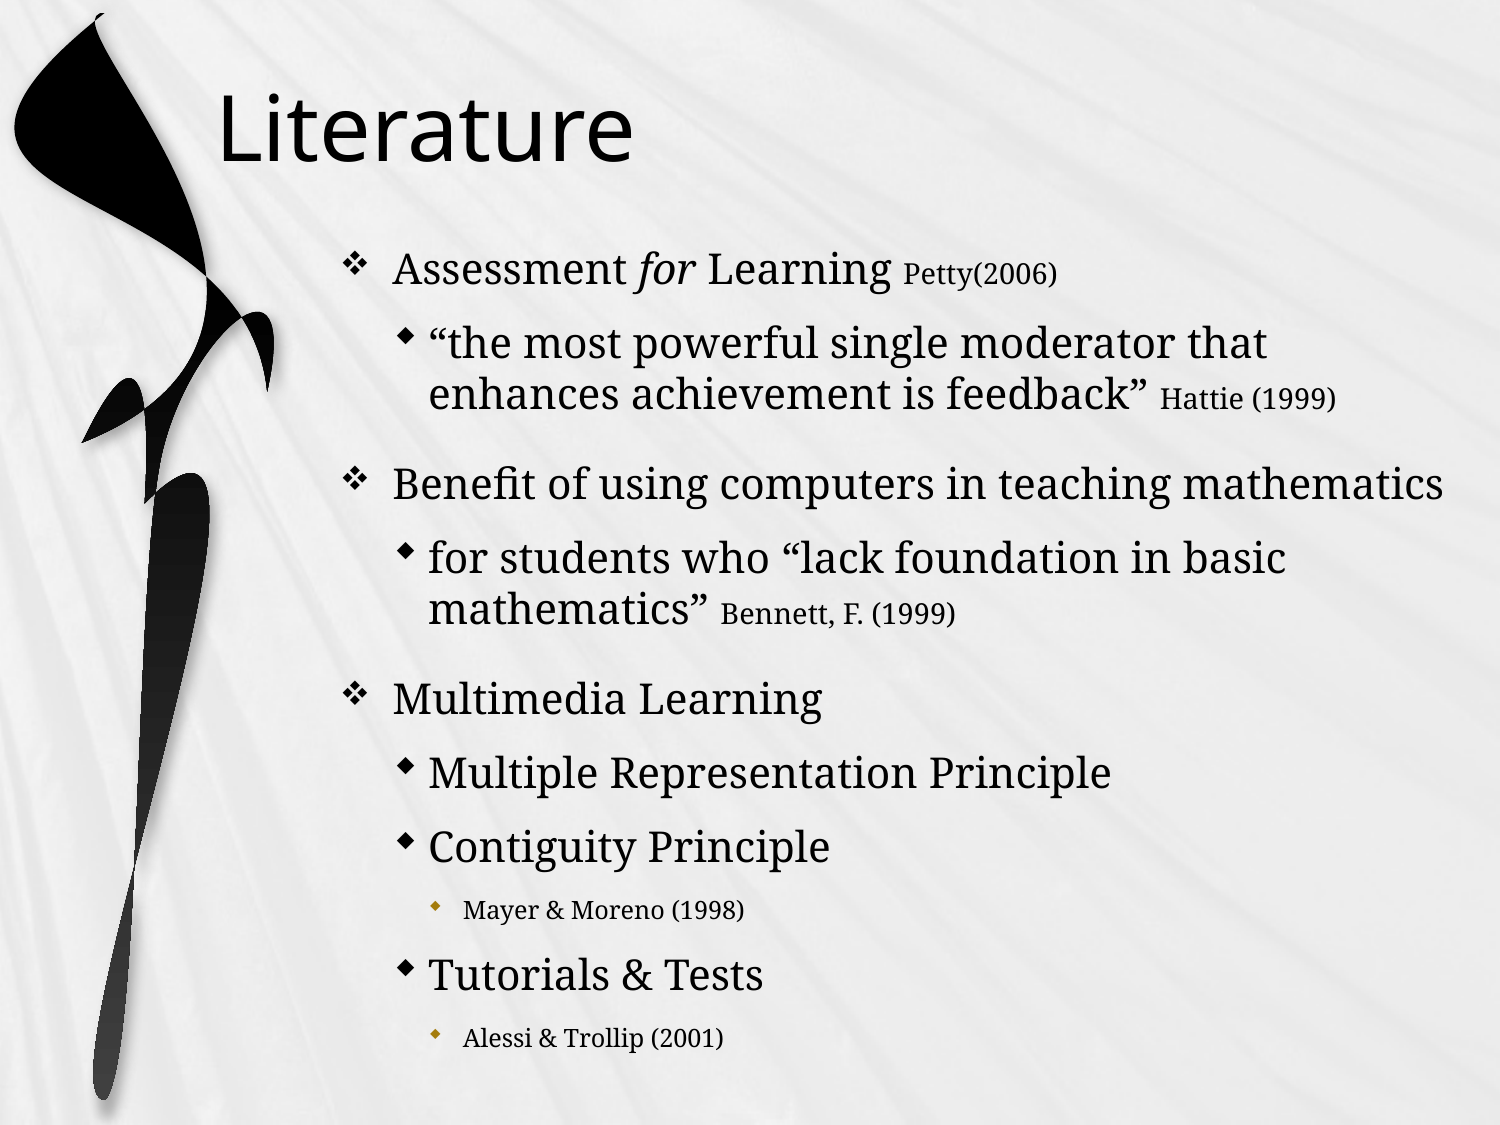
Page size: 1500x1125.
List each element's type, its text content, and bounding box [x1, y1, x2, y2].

list Assessment for Learning Petty(2006) “the most powerful single moderator that enhances achievement is feedback” Hattie (1999) Benefit of using computers in teaching mathematics for students who “lack foundation in basic mathematics” Bennett, F. (1999) Multimedia Learning Multiple Representation Principle Contiguity Principle Mayer & Moreno (1998) Tutorials & Tests Alessi & Trollip (2001) [324, 234, 1477, 1102]
title Literature [200, 12, 1317, 238]
